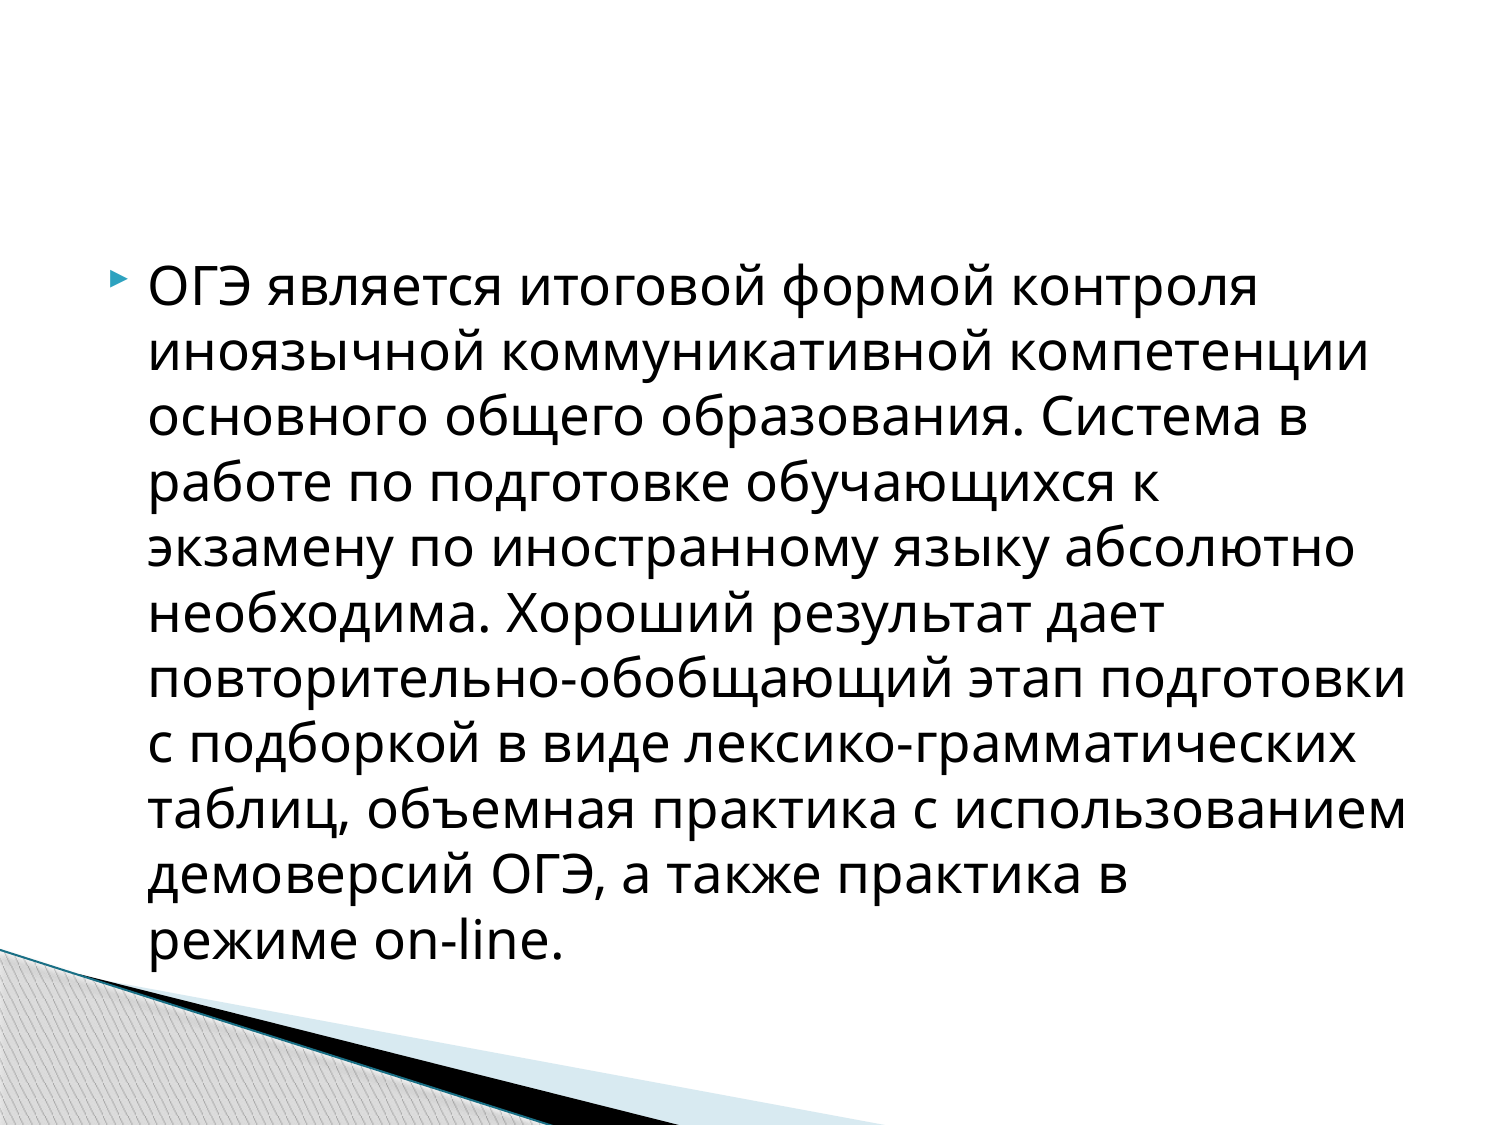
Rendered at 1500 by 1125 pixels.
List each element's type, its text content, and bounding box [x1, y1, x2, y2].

list ОГЭ является итоговой формой контроля иноязычной коммуникативной компетенции основного общего образования. Cистема в работе по подготовке обучающихся к экзамену по иностранному языку абсолютно необходима. Хороший результат дает повторительно-обобщающий этап подготовки с подборкой в виде лексико-грамматических таблиц, объемная практика с использованием демоверсий ОГЭ, а также практика в режиме on-line. [75, 243, 1425, 986]
